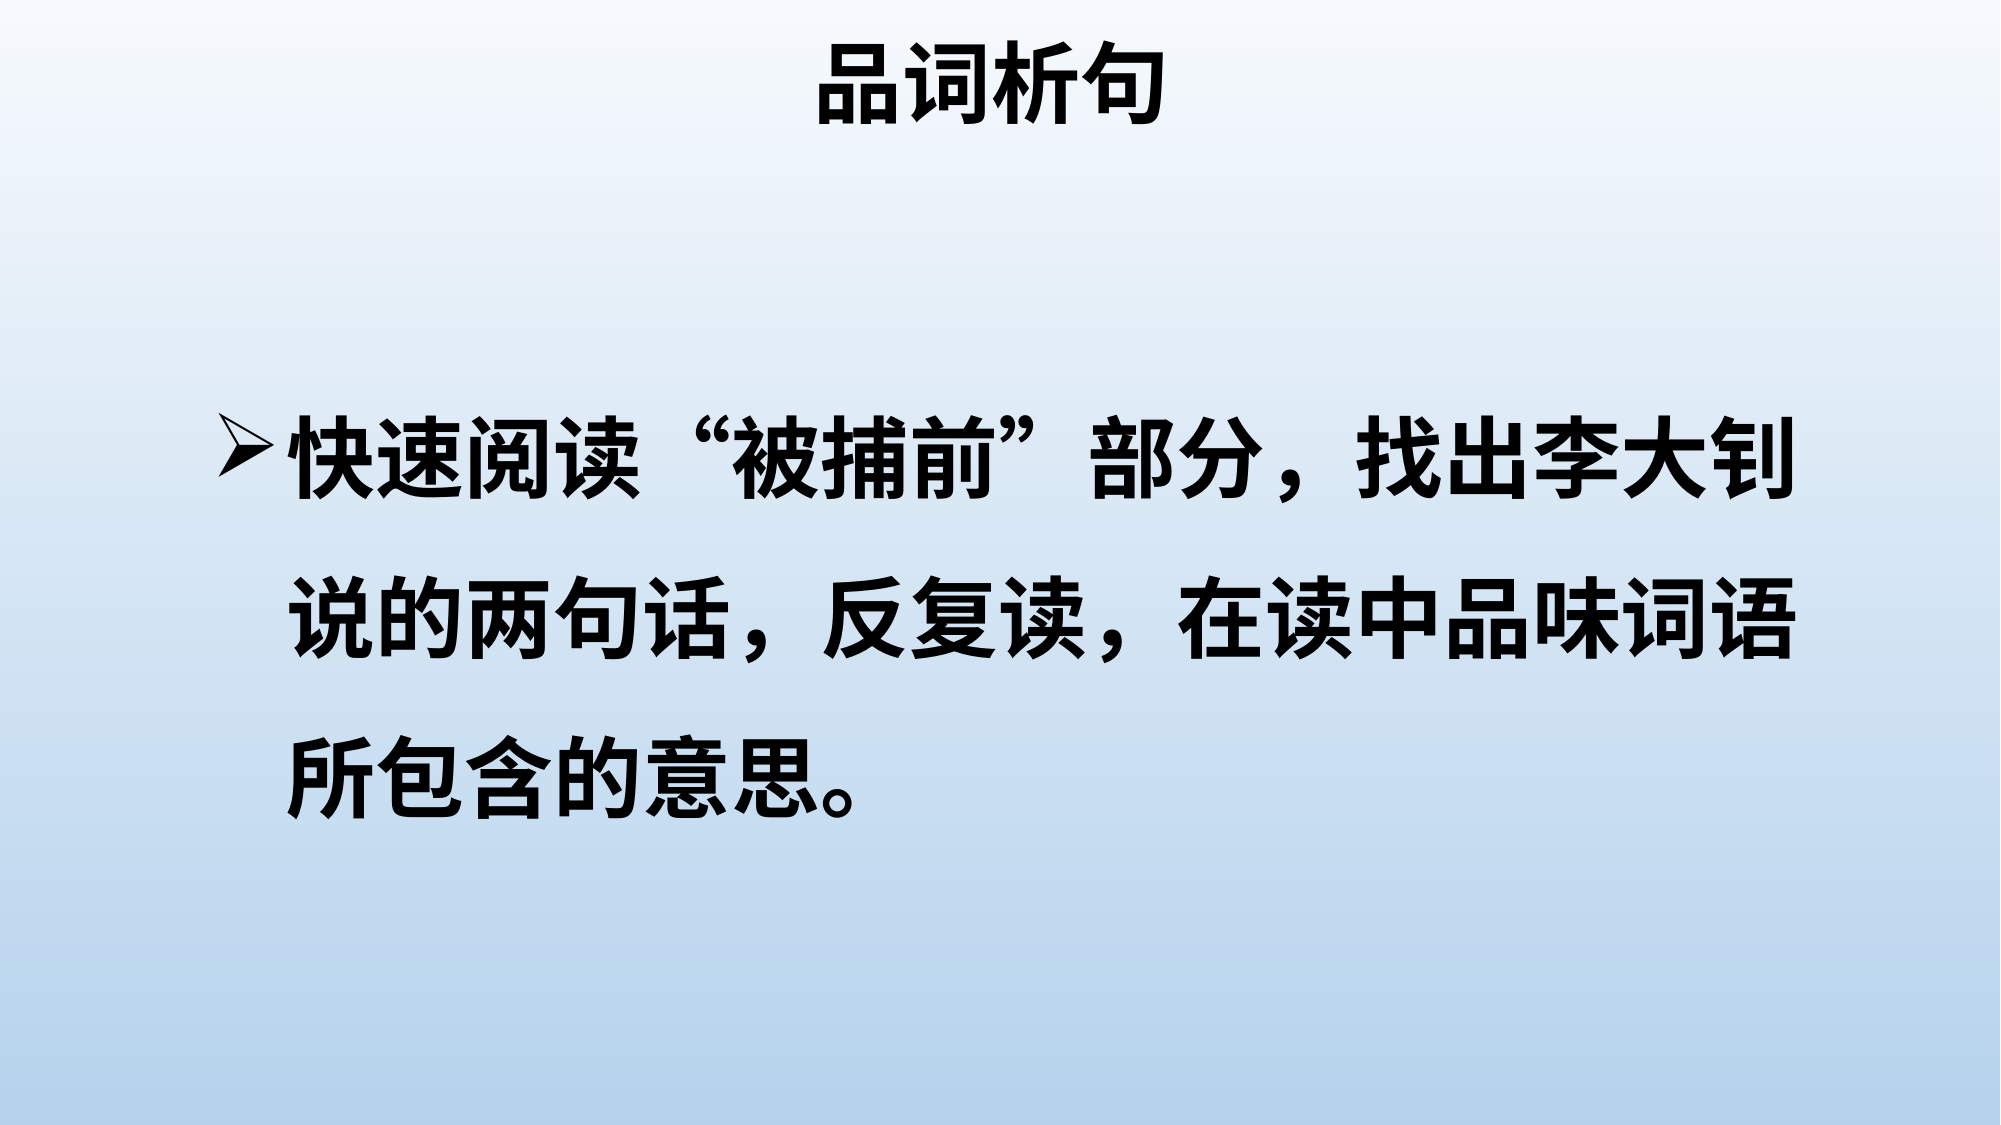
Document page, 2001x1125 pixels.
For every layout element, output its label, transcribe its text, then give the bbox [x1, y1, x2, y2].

text_box 品词析句 [798, 0, 1272, 142]
text_box 快速阅读“被捕前”部分，找出李大钊说的两句话，反复读，在读中品味词语所包含的意思。 [196, 341, 1874, 837]
